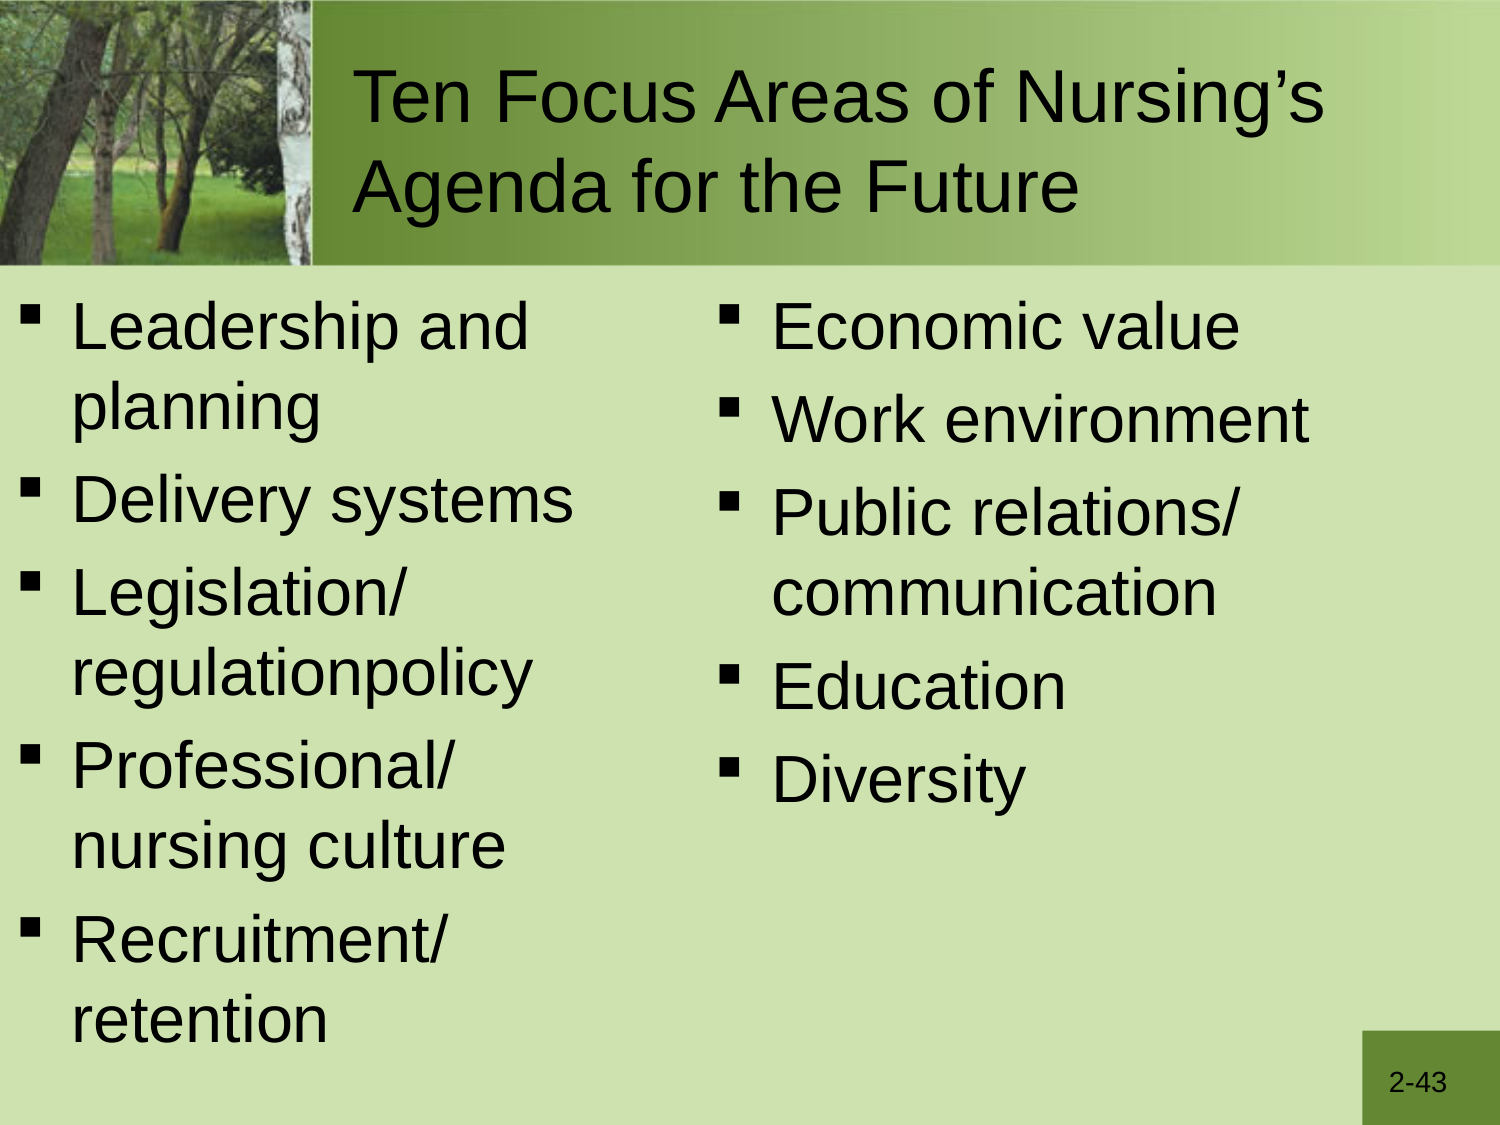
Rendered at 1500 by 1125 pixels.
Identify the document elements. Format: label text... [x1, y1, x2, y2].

title Ten Focus Areas of Nursing’s Agenda for the Future [337, 24, 1438, 250]
list Economic value Work environment Public relations/ communication Education Diversity [699, 275, 1344, 988]
picture [0, 0, 1500, 1125]
list Leadership and planning Delivery systems Legislation/regulationpolicy Professional/nursing culture Recruitment/ retention [0, 275, 644, 988]
slide_number 2-43 [1149, 1031, 1463, 1107]
